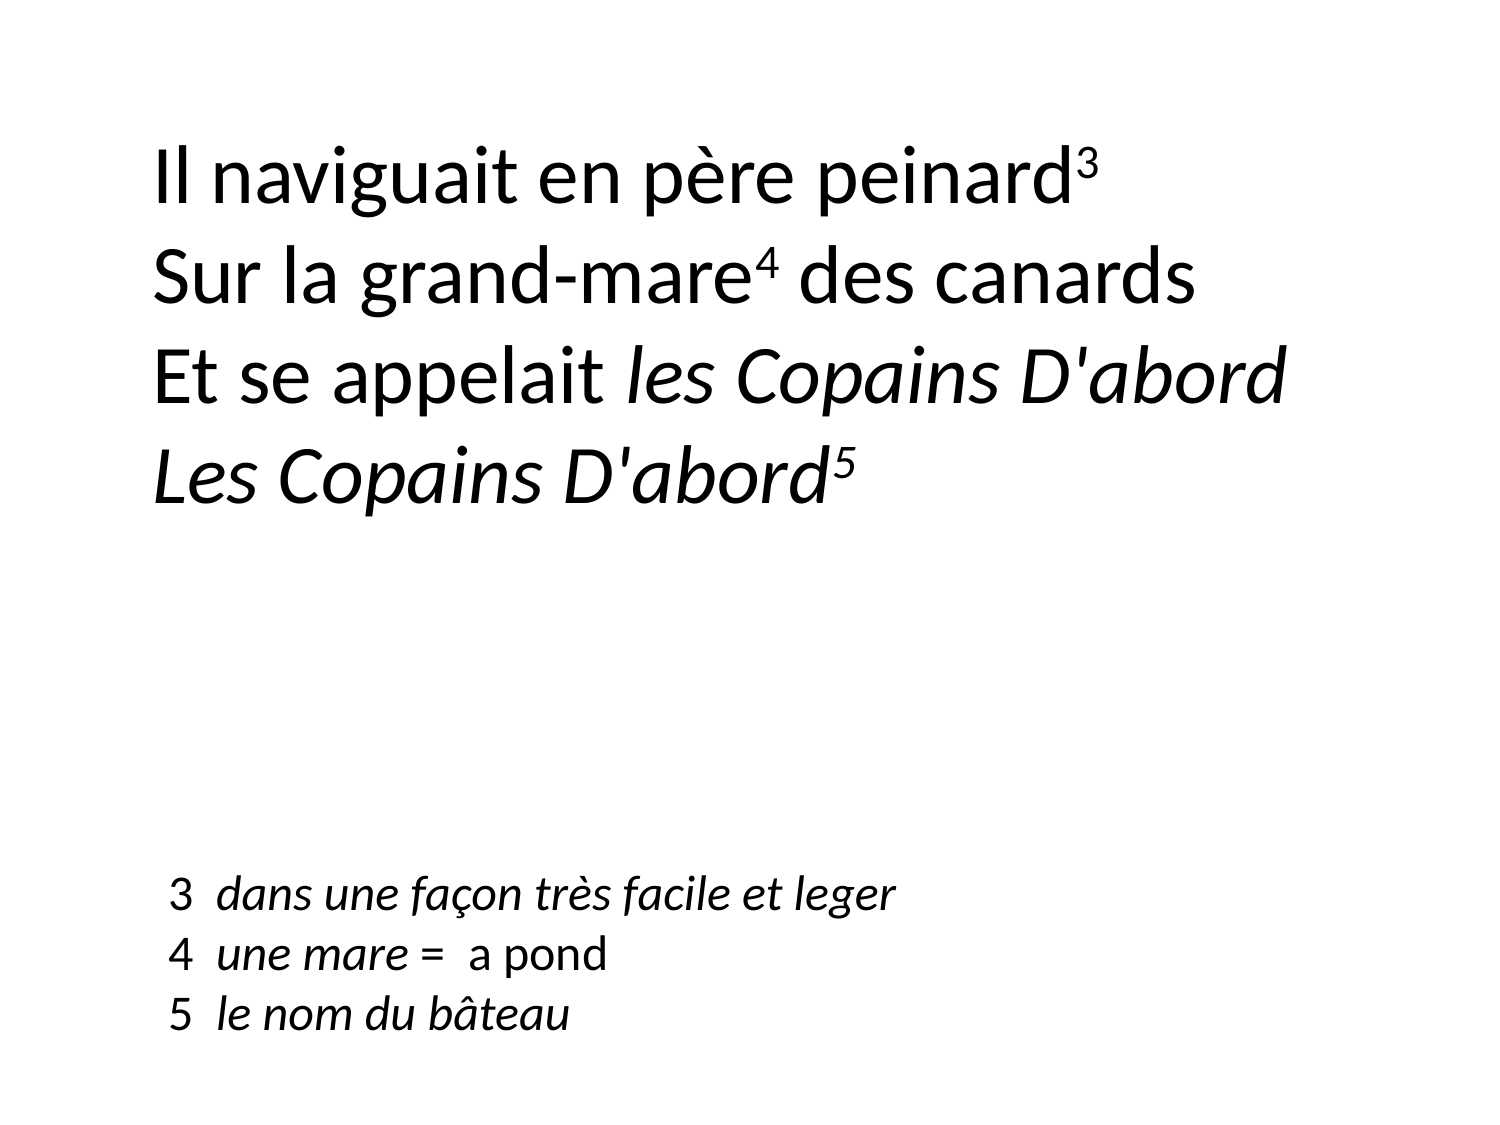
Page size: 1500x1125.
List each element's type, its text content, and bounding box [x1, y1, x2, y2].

text_box 3 dans une façon très facile et leger 4 une mare = a pond 5 le nom du bâteau [153, 853, 912, 1048]
text_box Il naviguait en père peinard3 Sur la grand-mare4 des canards Et se appelait les Copains D'abord Les Copains D'abord5 [137, 112, 1500, 528]
